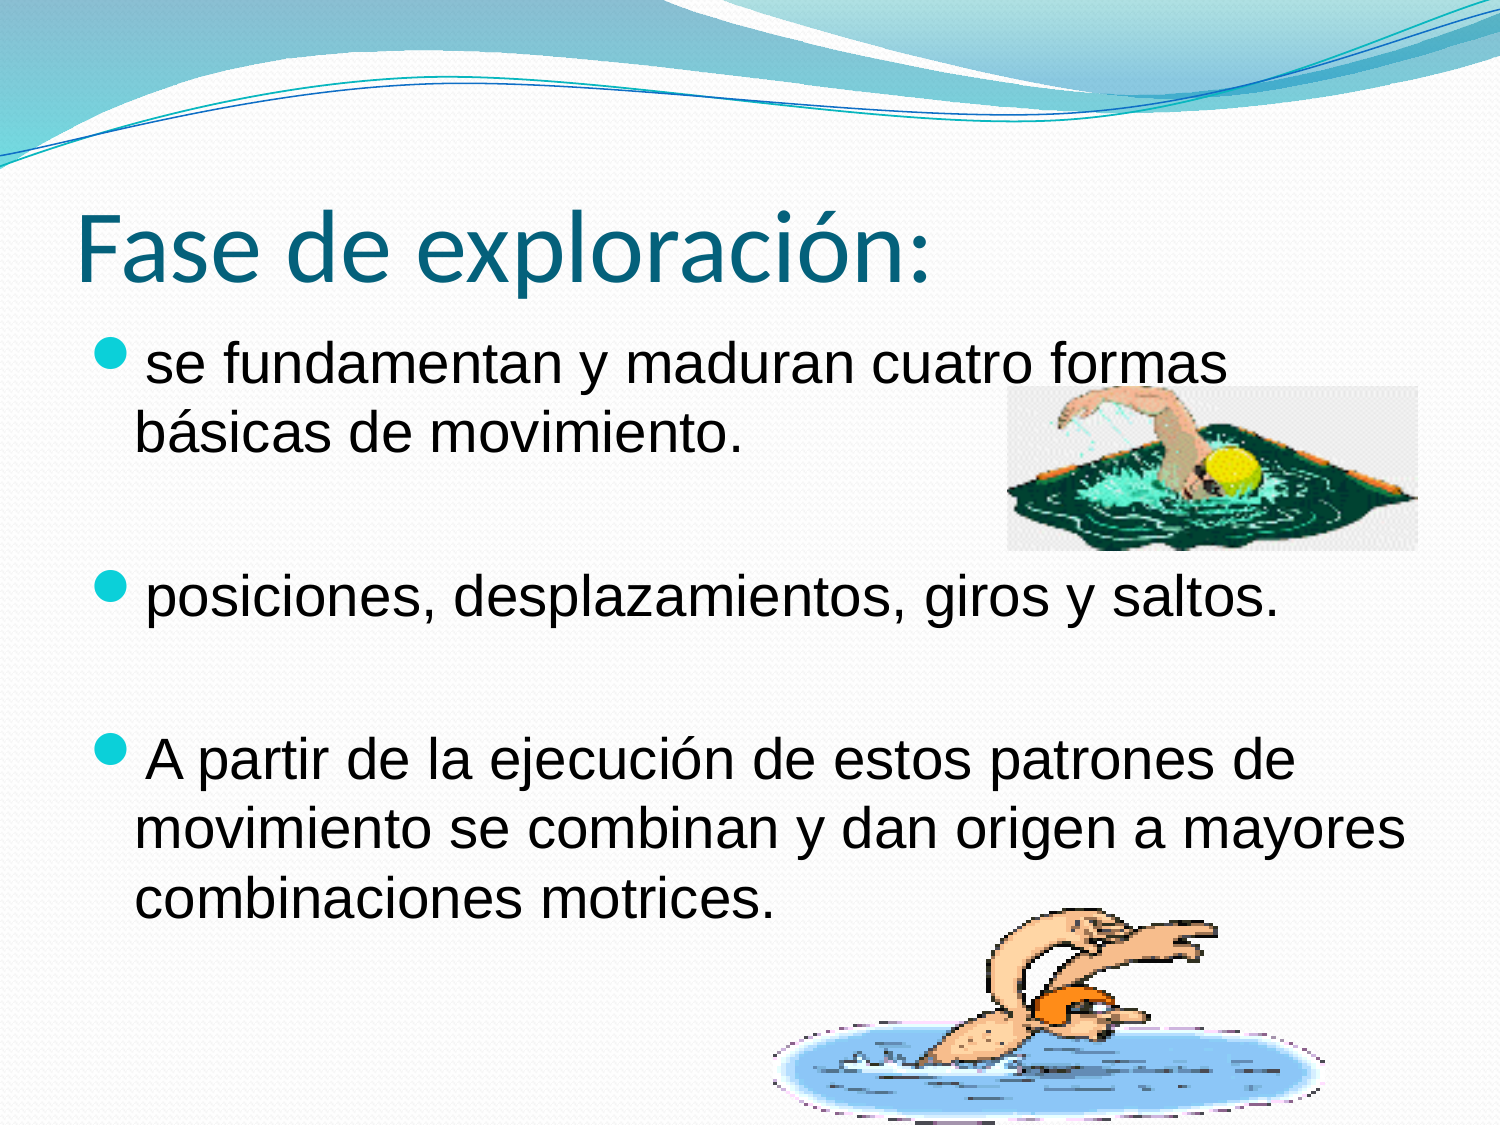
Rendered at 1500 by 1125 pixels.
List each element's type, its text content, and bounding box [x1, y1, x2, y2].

title Fase de exploración: [75, 115, 1425, 303]
list se fundamentan y maduran cuatro formas básicas de movimiento. posiciones, desplazamientos, giros y saltos. A partir de la ejecución de estos patrones de movimiento se combinan y dan origen a mayores combinaciones motrices. [75, 317, 1425, 1038]
picture [1007, 386, 1419, 551]
picture [773, 908, 1325, 1125]
